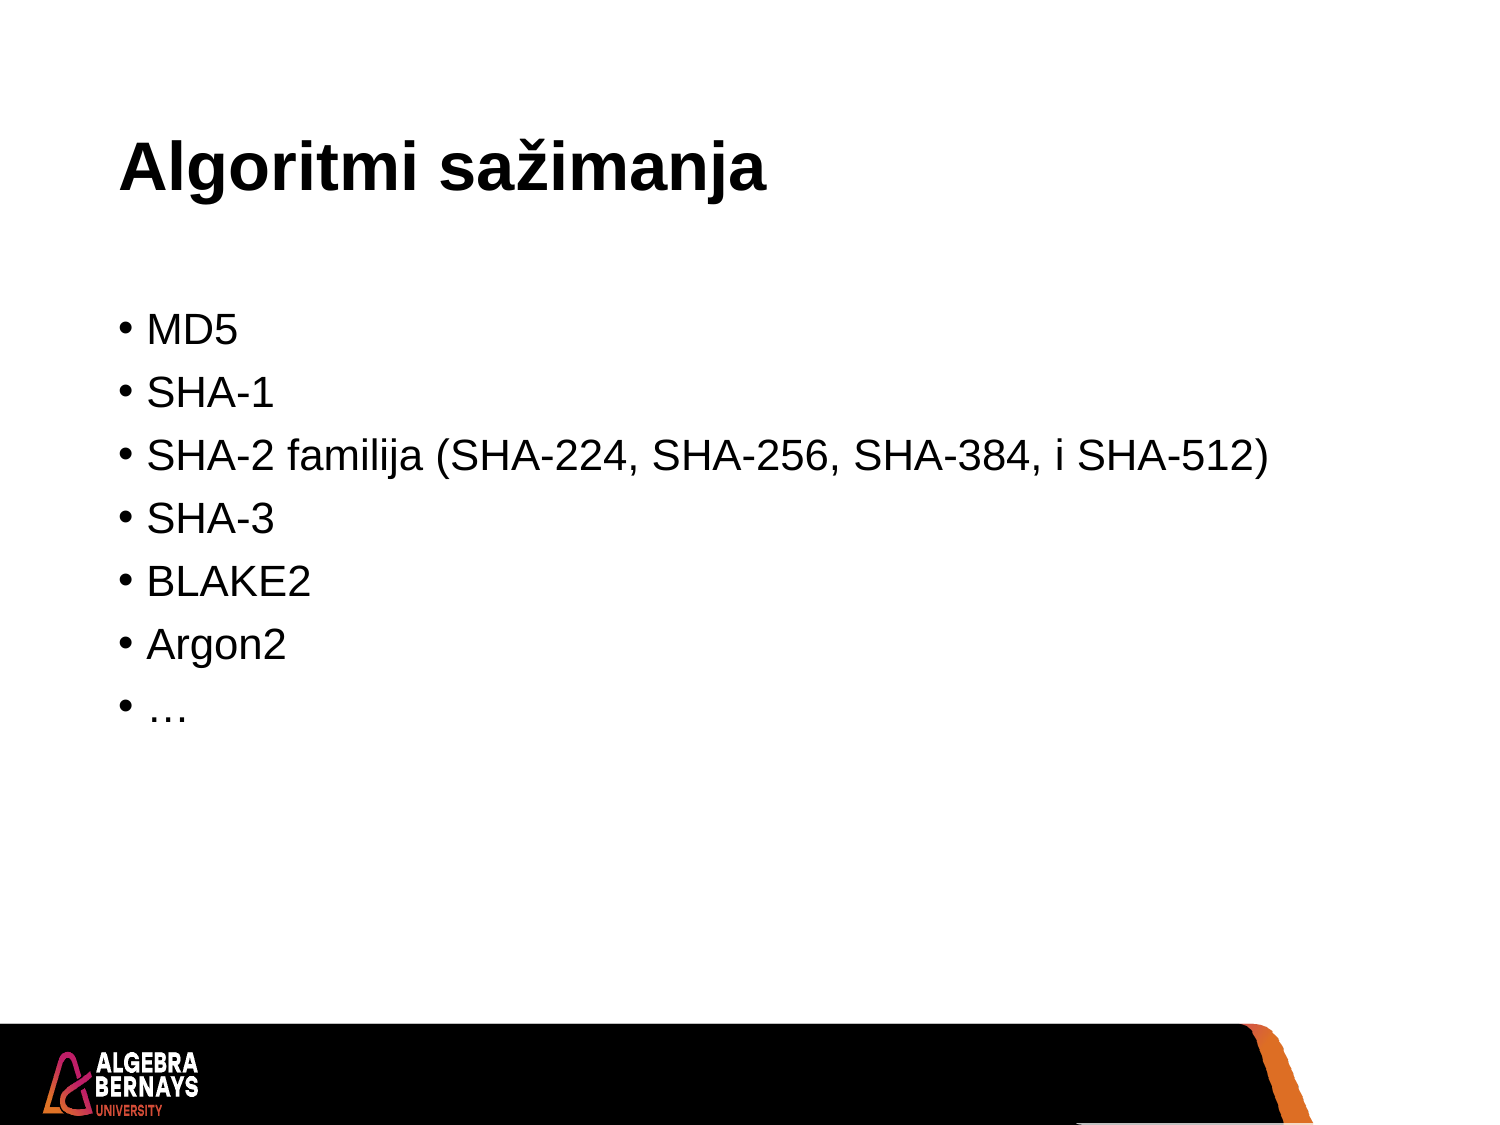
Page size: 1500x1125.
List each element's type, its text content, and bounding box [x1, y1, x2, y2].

picture [0, 1023, 1468, 1125]
title Algoritmi sažimanja [103, 59, 1397, 278]
list MD5 SHA-1 SHA-2 familija (SHA-224, SHA-256, SHA-384, i SHA-512) SHA-3 BLAKE2 Argon2 … [103, 299, 1397, 1014]
